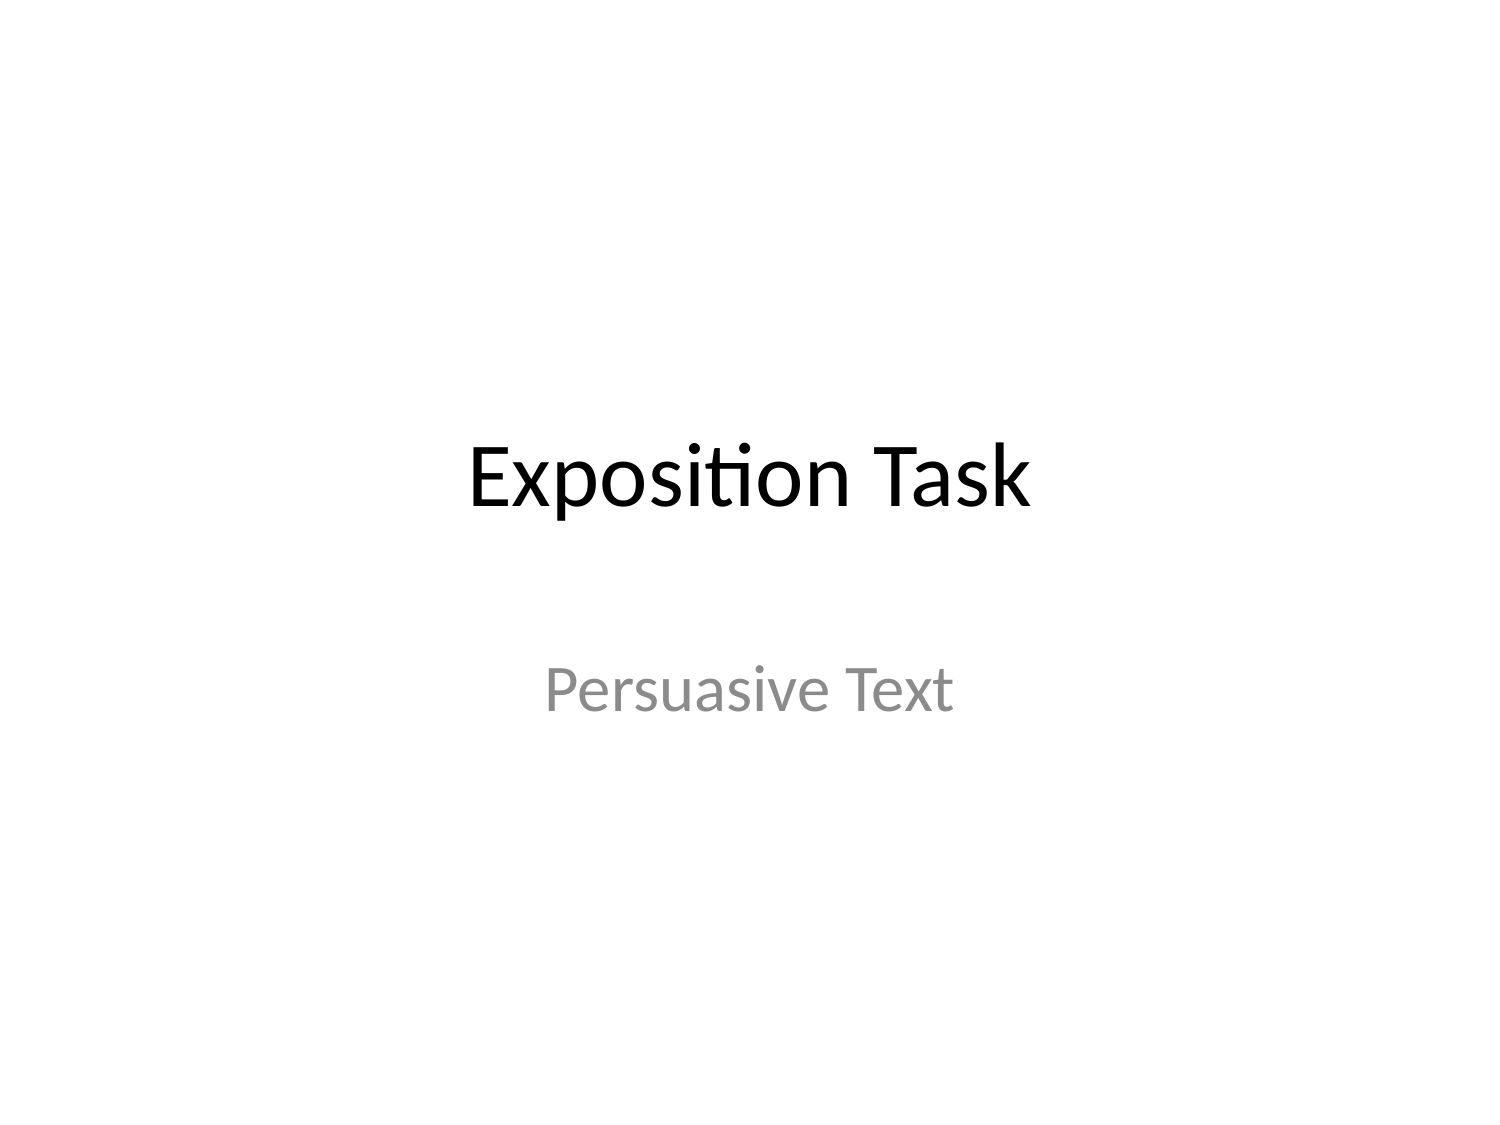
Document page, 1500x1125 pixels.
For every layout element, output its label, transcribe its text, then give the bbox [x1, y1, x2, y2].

title Exposition Task [112, 349, 1388, 591]
subtitle Persuasive Text [225, 637, 1275, 925]
